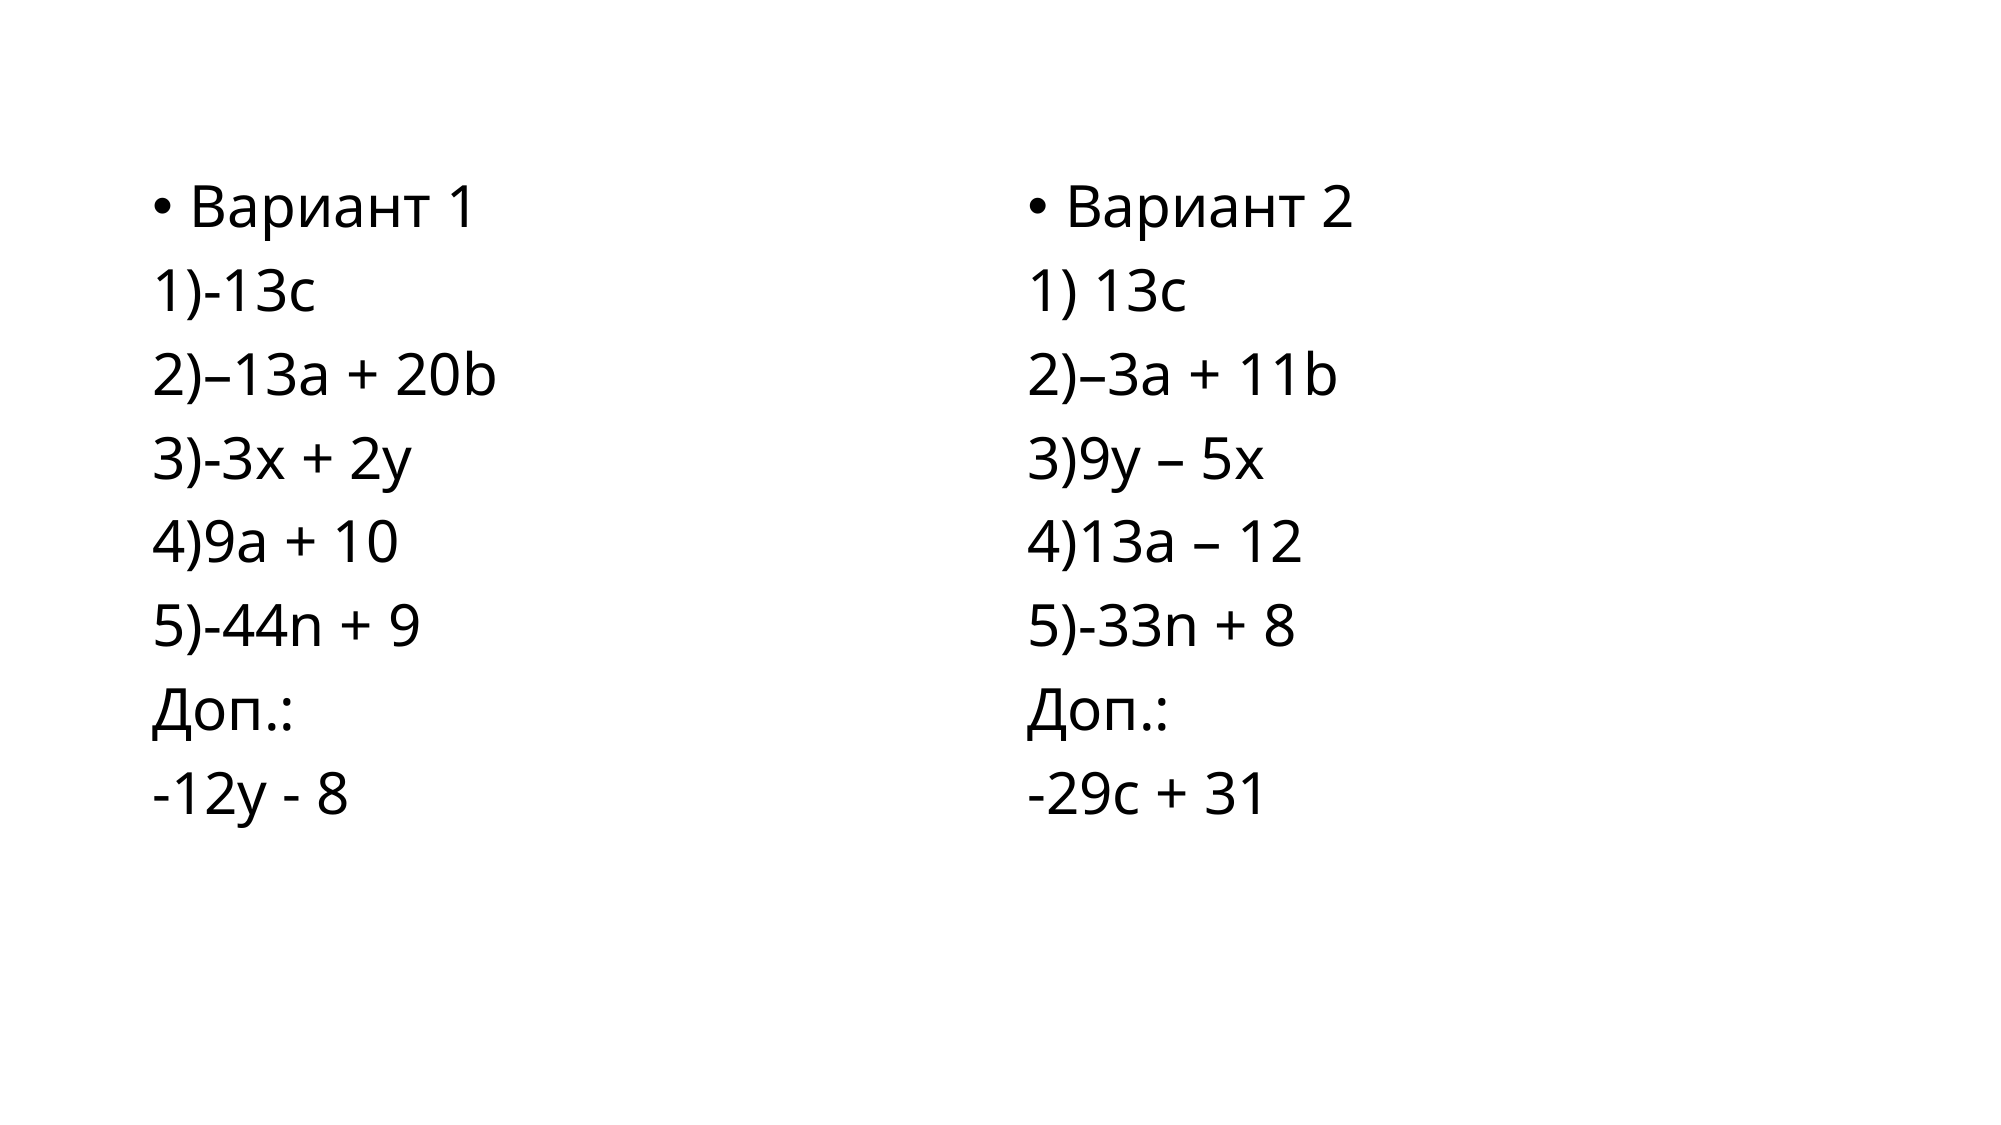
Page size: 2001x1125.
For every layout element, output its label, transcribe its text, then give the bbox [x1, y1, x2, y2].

list Вариант 2 1) 13с 2)–3а + 11b 3)9y – 5x 4)13a – 12 5)-33n + 8 Доп.: -29с + 31 [1012, 169, 1863, 884]
list Вариант 1 1)-13с 2)–13а + 20b 3)-3x + 2y 4)9a + 10 5)-44n + 9 Доп.: -12у - 8 [137, 169, 988, 884]
